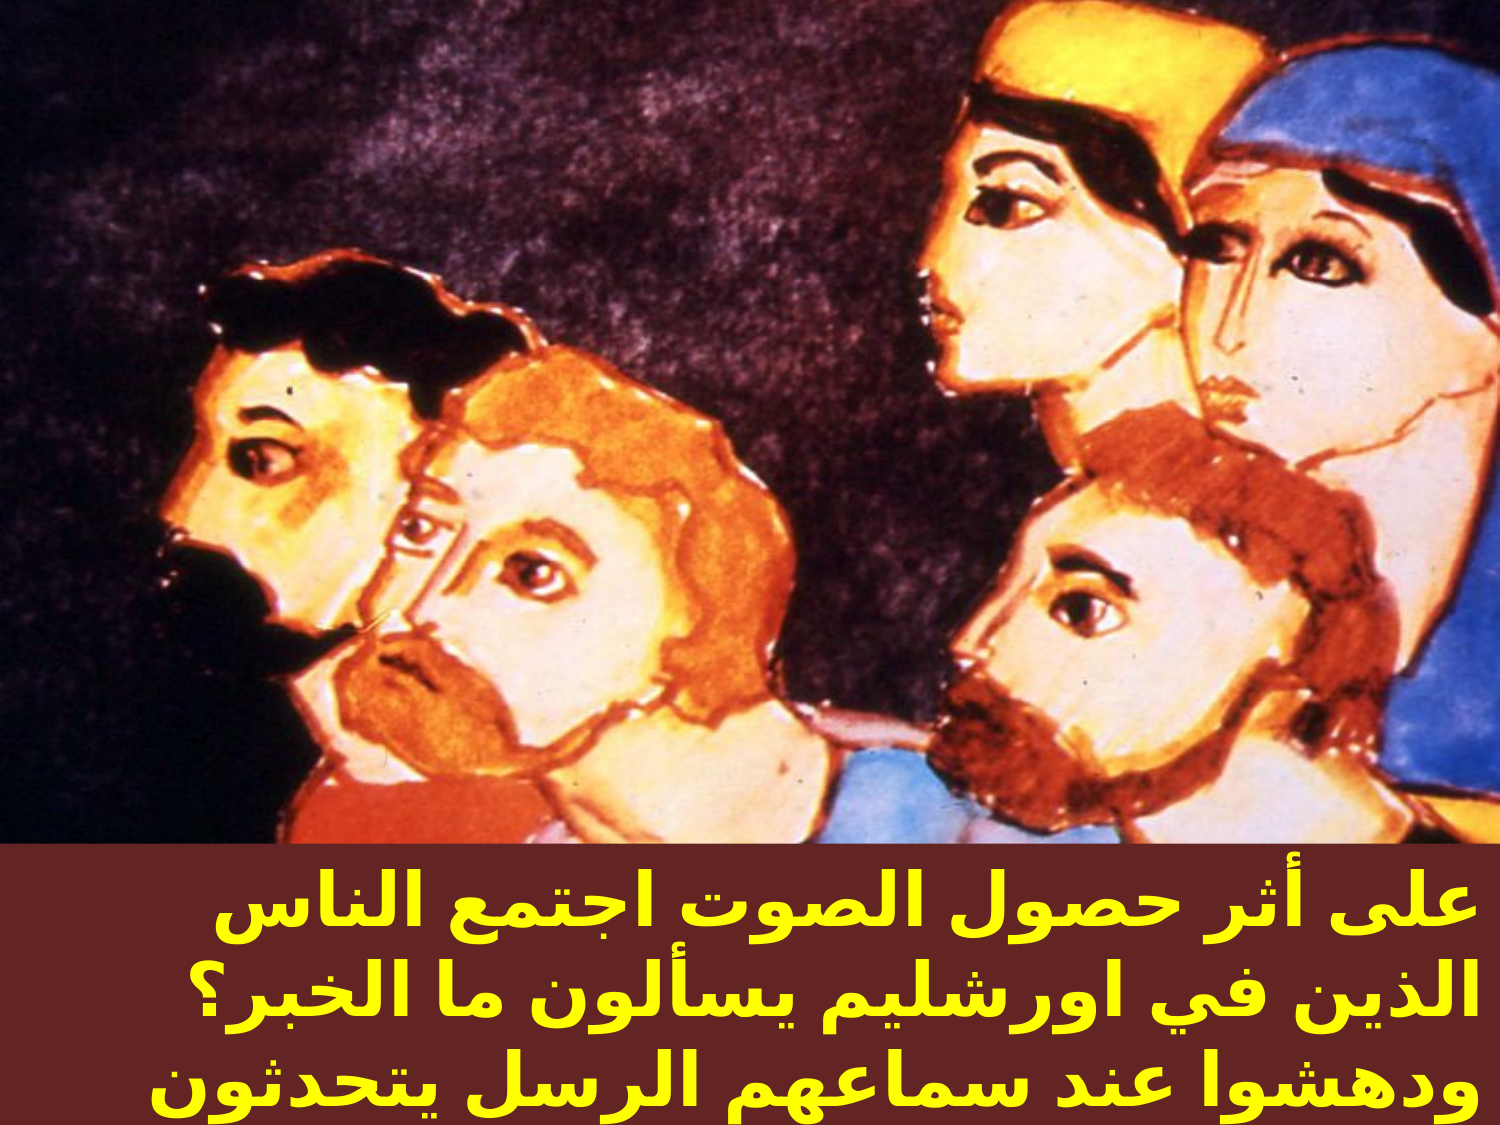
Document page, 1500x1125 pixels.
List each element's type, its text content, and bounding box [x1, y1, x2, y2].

text_box على أثر حصول الصوت اجتمع الناس الذين في اورشليم يسألون ما الخبر؟ ودهشوا عند سماعهم الرسل يتحدثون بلغات مختلفة. [0, 851, 1500, 1125]
picture [0, 0, 1500, 844]
